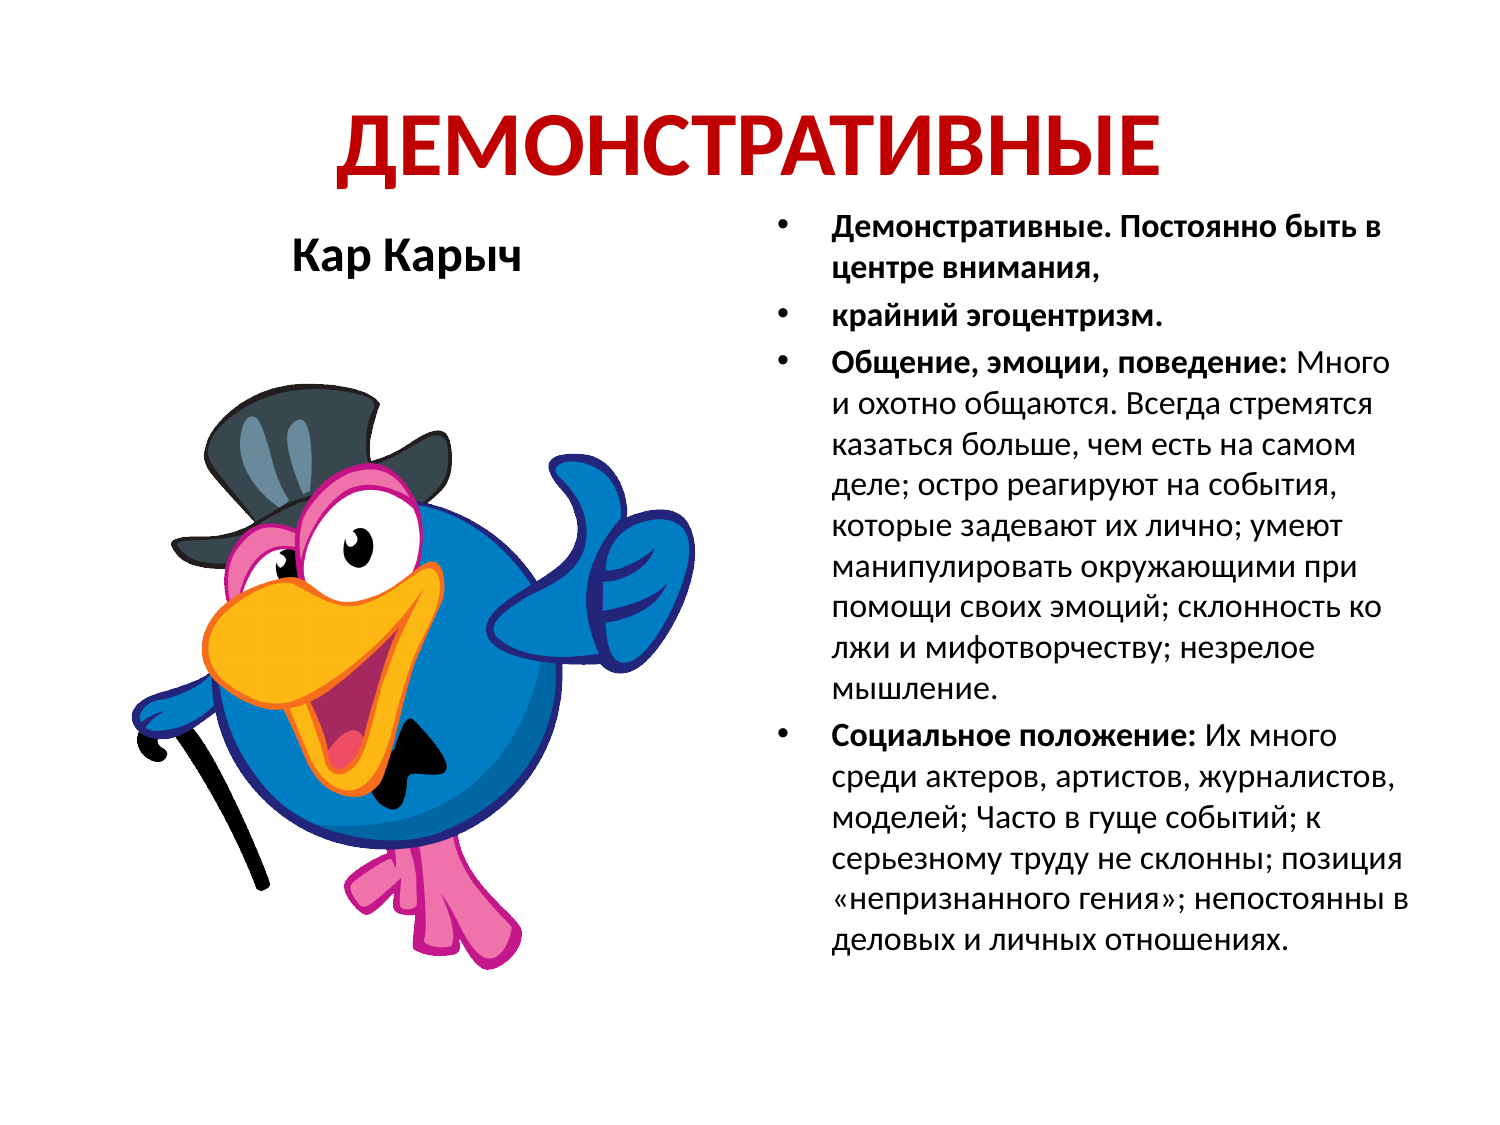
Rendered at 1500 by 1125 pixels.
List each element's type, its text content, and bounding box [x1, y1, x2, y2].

list Кар Карыч [76, 184, 740, 290]
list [81, 356, 731, 1006]
list Демонстративные. Постоянно быть в центре внимания, крайний эгоцентризм. Общение, эмоции, поведение: Много и охотно общаются. Всегда стремятся казаться больше, чем есть на самом деле; остро реагируют на события, которые задевают их лично; умеют манипулировать окружающими при помощи своих эмоций; склонность ко лжи и мифотворчеству; незрелое мышление. Социальное положение: Их много среди актеров, артистов, журналистов, моделей; Часто в гуще событий; к серьезному труду не склонны; позиция «непризнанного гения»; непостоянны в деловых и личных отношениях. [761, 196, 1425, 1005]
title ДЕМОНСТРАТИВНЫЕ [75, 45, 1425, 233]
